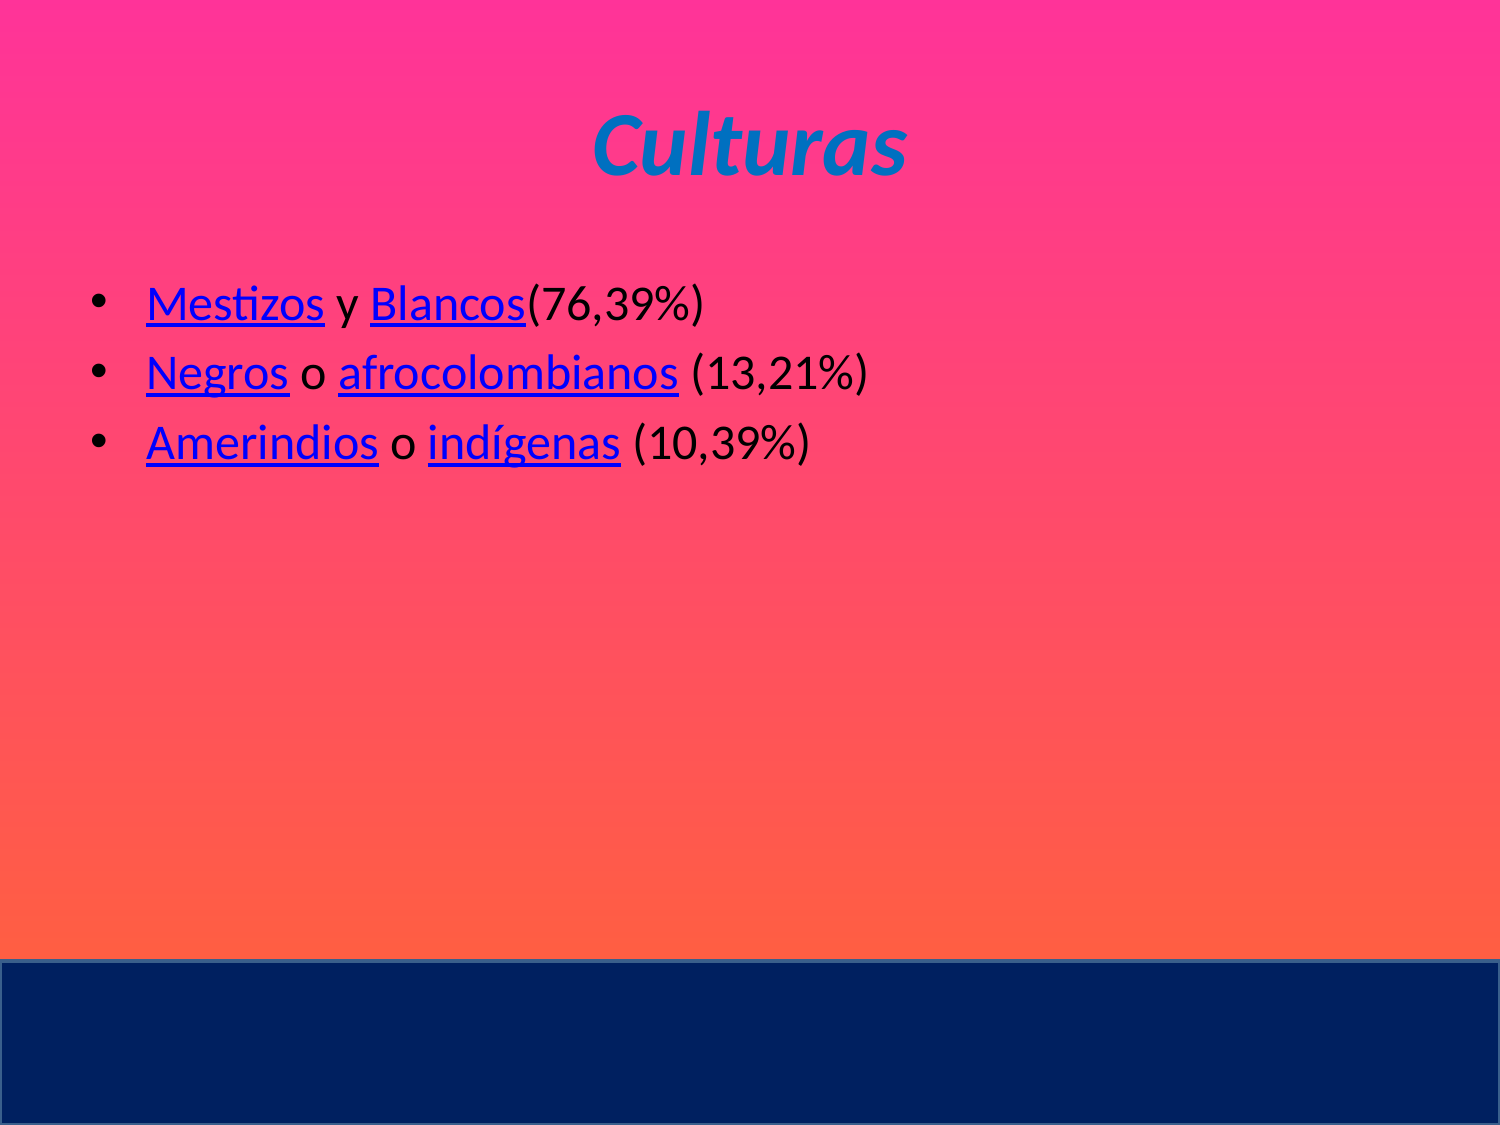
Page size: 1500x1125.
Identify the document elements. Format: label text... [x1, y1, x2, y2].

text_box [0, 959, 1500, 1125]
title Culturas [75, 45, 1425, 233]
list Mestizos y Blancos(76,39%) Negros o afrocolombianos (13,21%) Amerindios o indígenas (10,39%) [75, 262, 1425, 868]
